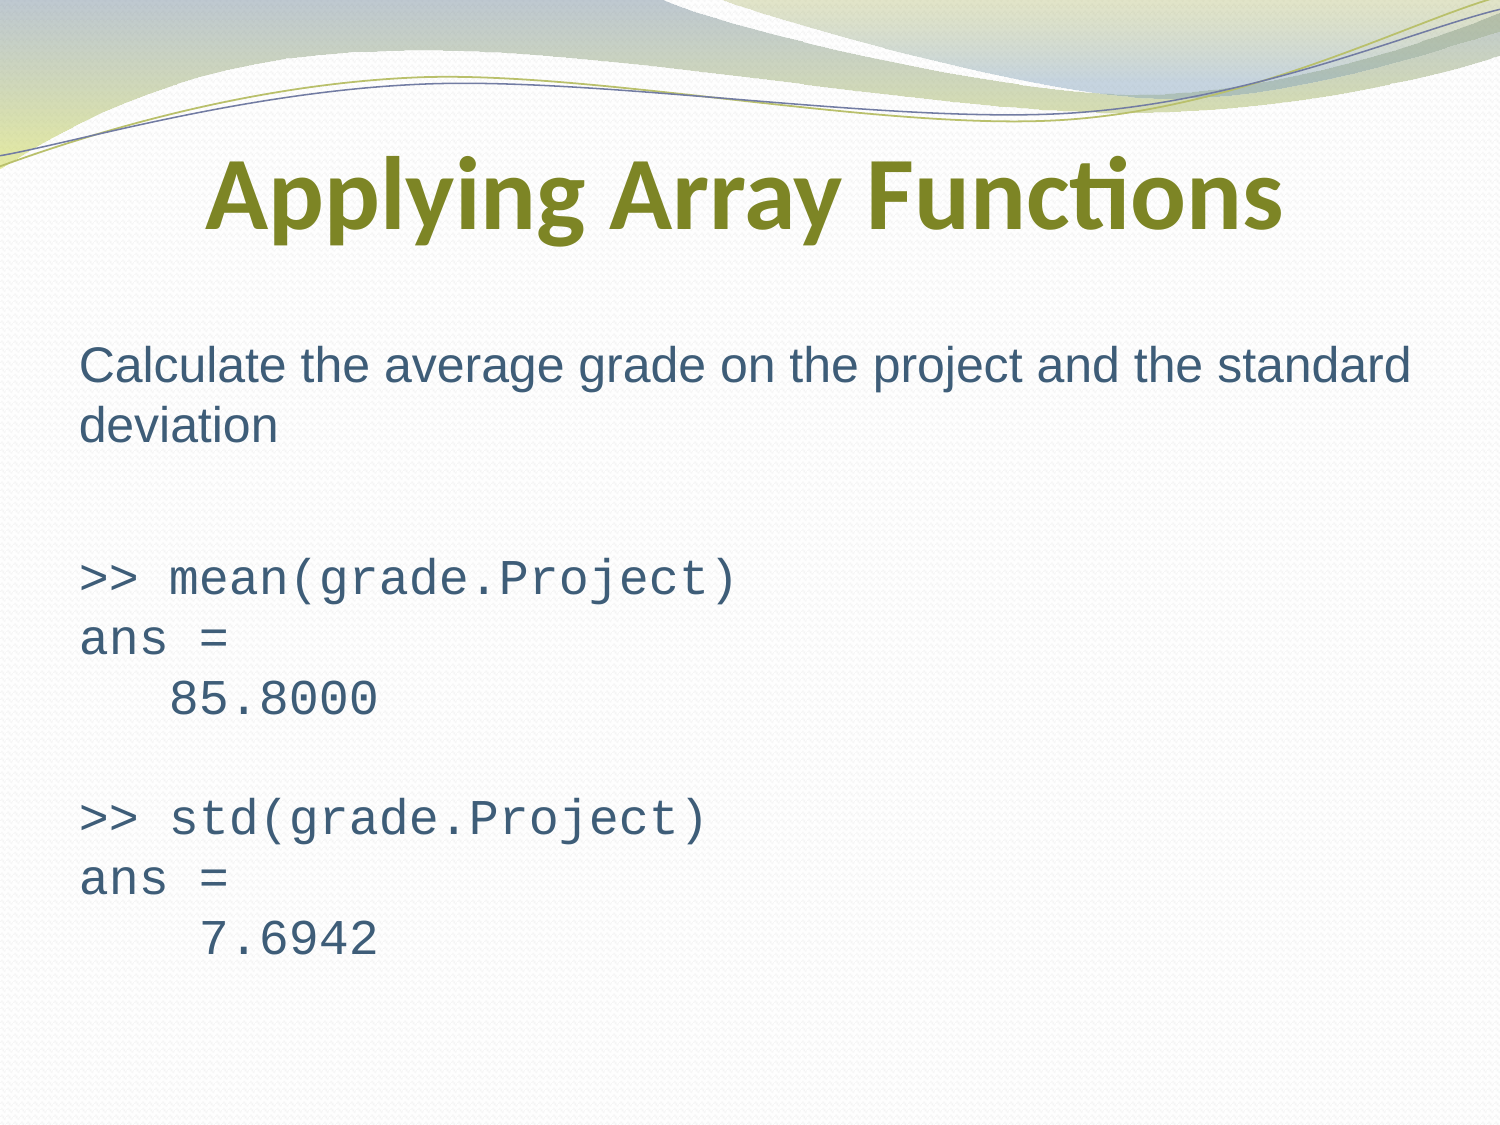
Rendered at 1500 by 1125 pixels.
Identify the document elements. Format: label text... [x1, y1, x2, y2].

text_box Calculate the average grade on the project and the standard deviation [64, 325, 1438, 461]
text_box >> mean(grade.Project) ans = 85.8000 >> std(grade.Project) ans = 7.6942 [64, 537, 1438, 973]
title Applying Array Functions [64, 62, 1427, 250]
